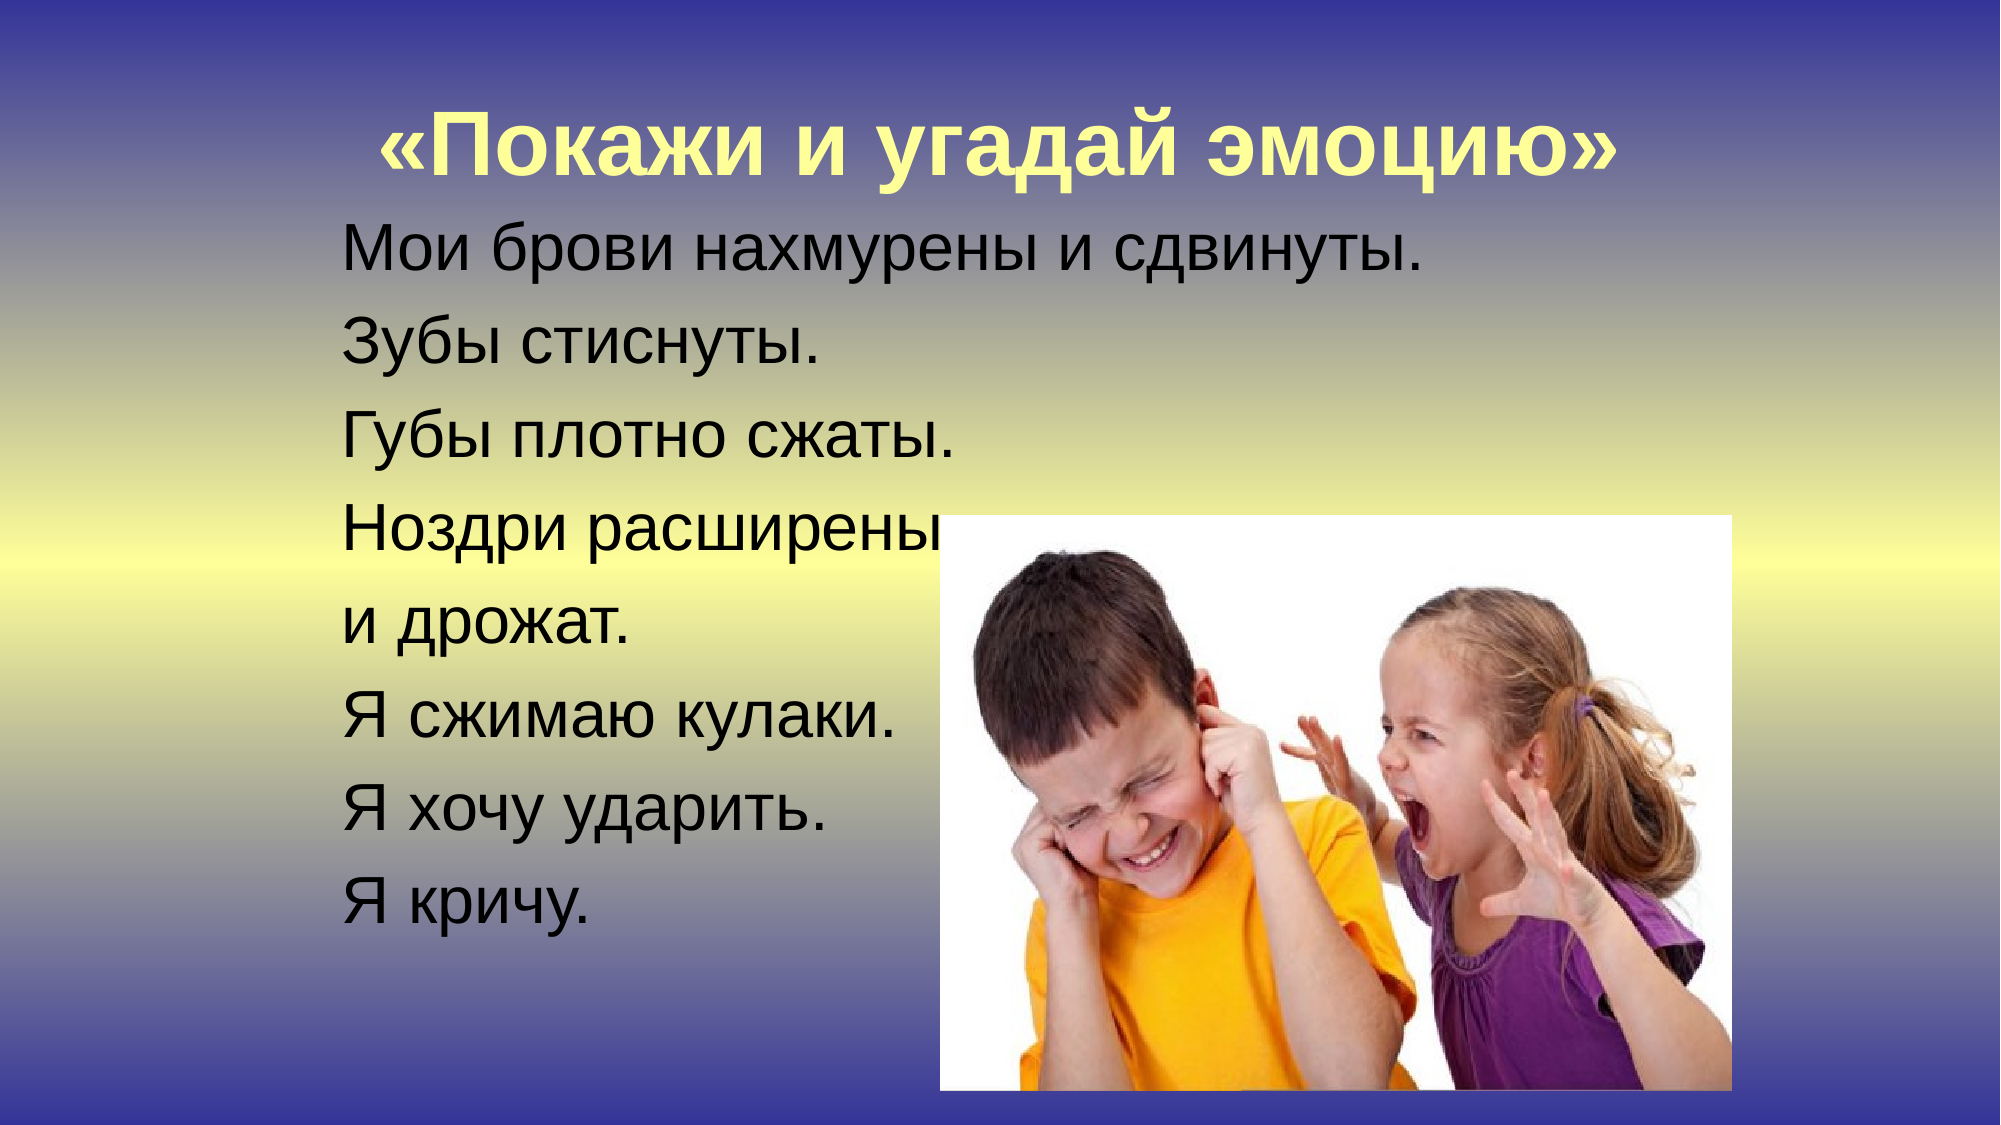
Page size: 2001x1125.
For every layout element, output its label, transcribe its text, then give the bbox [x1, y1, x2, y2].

list Мои брови нахмурены и сдвинуты. Зубы стиснуты. Губы плотно сжаты. Ноздри расширены и дрожат. Я сжимаю кулаки. Я хочу ударить. Я кричу. [326, 196, 1677, 939]
picture [940, 515, 1732, 1091]
title «Покажи и угадай эмоцию» [99, 45, 1900, 233]
